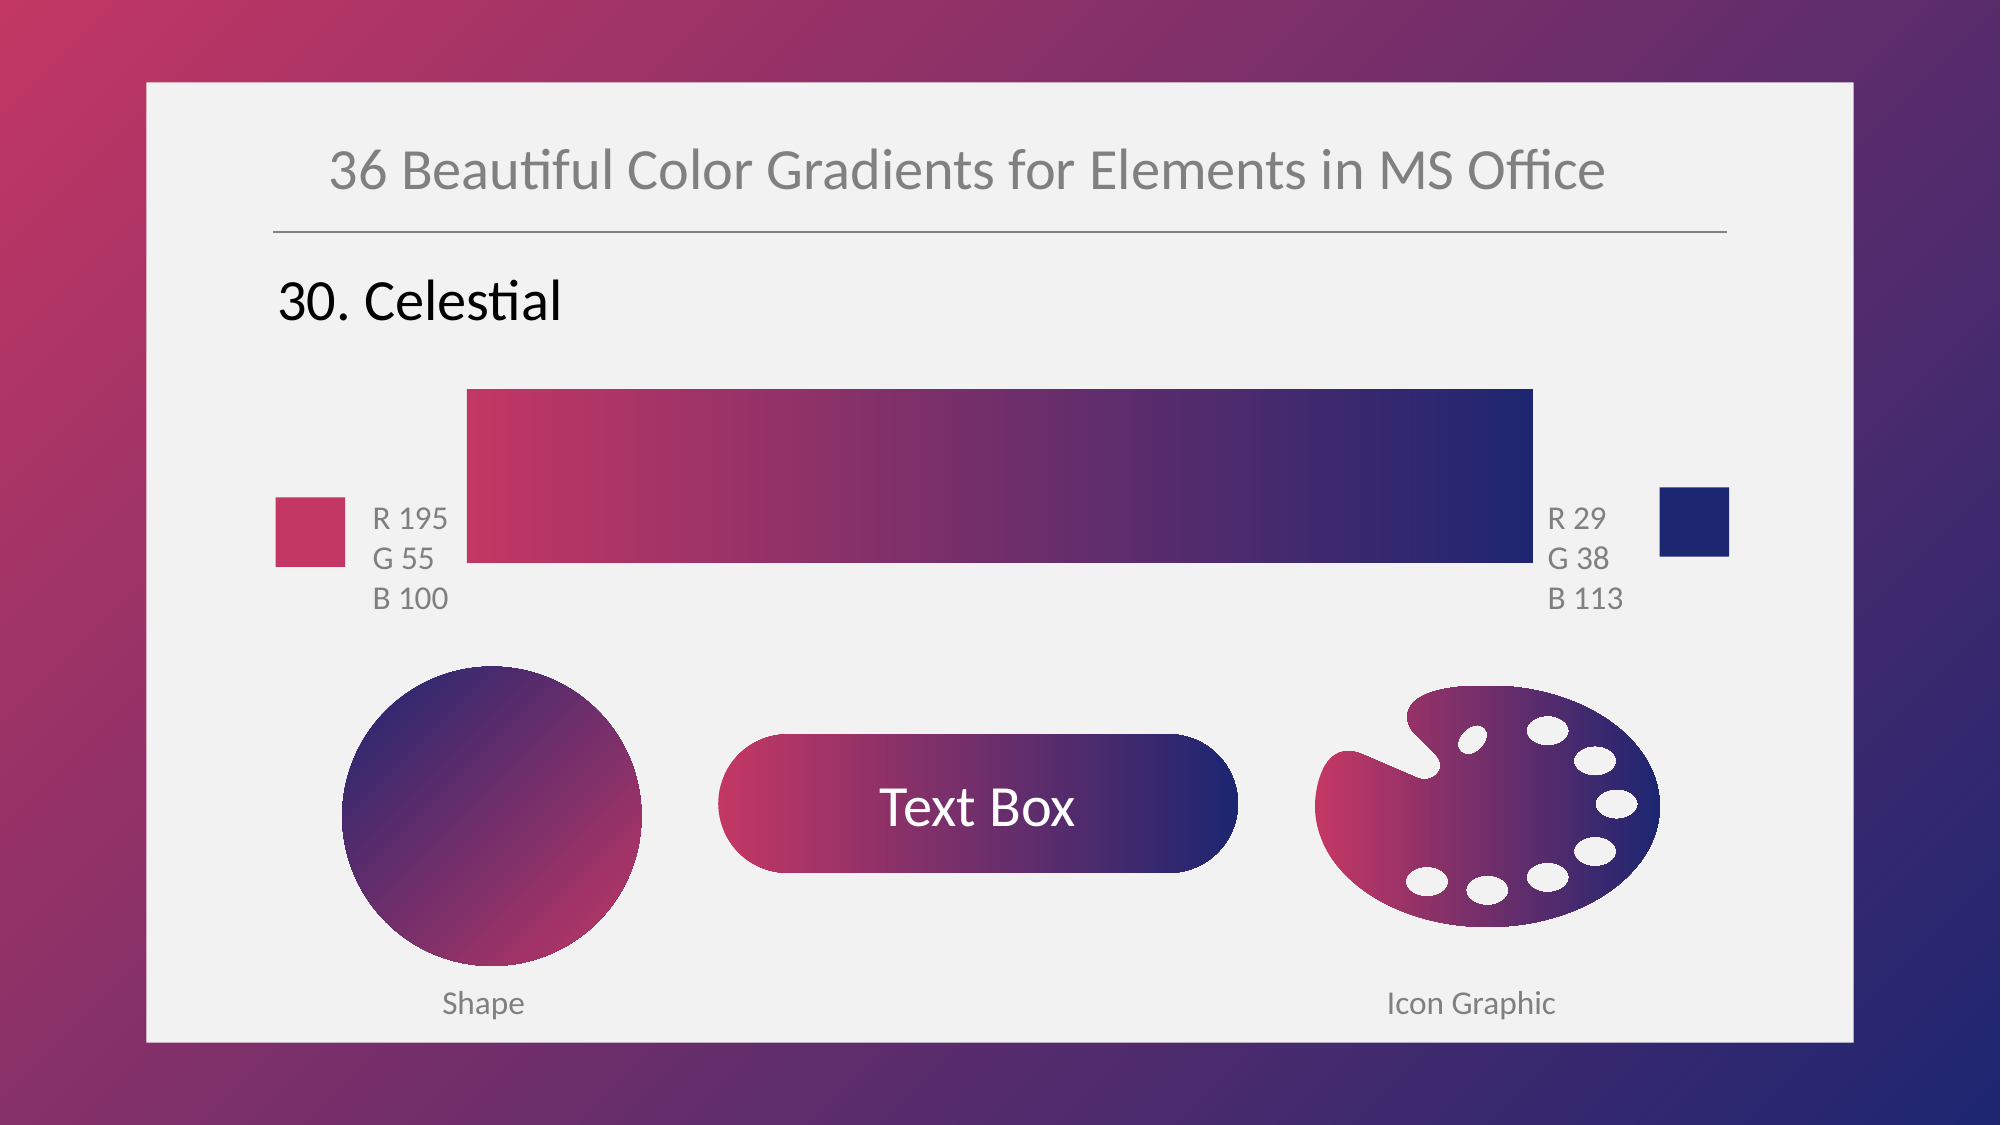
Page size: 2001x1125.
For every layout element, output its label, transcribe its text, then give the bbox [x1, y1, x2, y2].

text_box Text Box [716, 732, 1240, 875]
text_box [340, 664, 644, 969]
text_box Icon Graphic [1372, 973, 1603, 1029]
text_box [144, 80, 1856, 1045]
text_box 36 Beautiful Color Gradients for Elements in MS Office [314, 123, 1908, 209]
text_box Shape [427, 973, 555, 1029]
text_box [1658, 485, 1731, 559]
text_box R 29 G 38 B 113 [1533, 488, 1660, 624]
text_box [1312, 683, 1662, 930]
text_box 30. Celestial [262, 254, 578, 340]
text_box R 195 G 55 B 100 [357, 488, 485, 624]
text_box [274, 495, 347, 569]
text_box [465, 387, 1535, 565]
